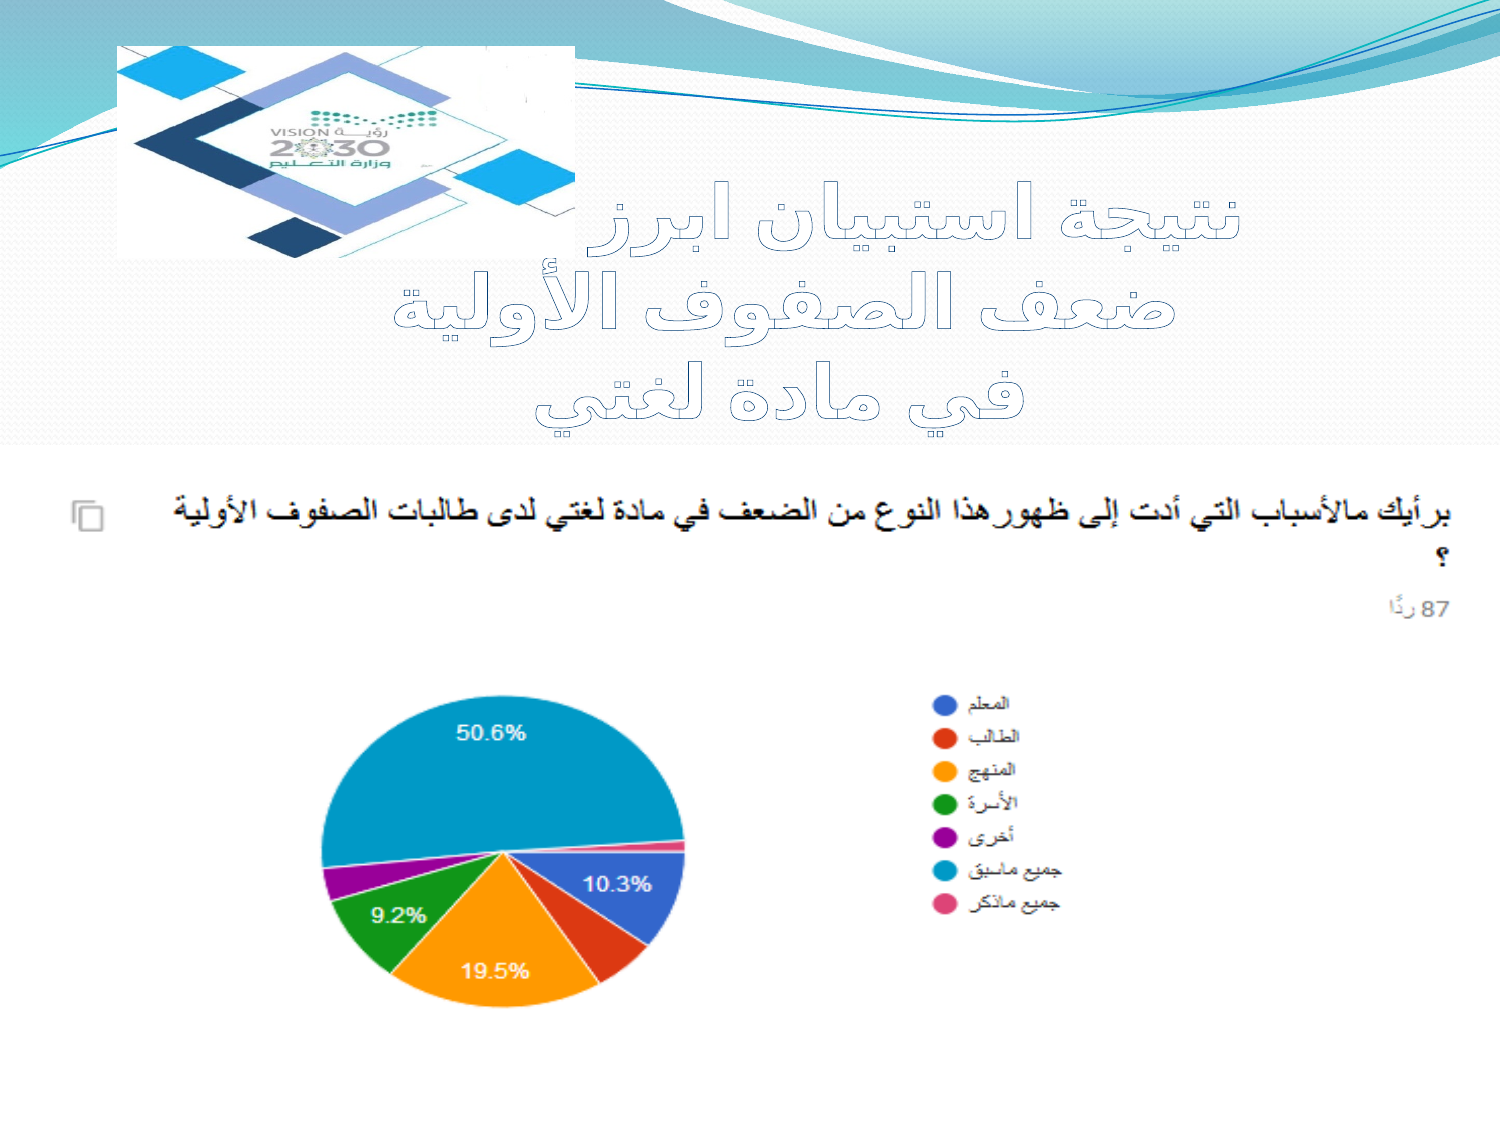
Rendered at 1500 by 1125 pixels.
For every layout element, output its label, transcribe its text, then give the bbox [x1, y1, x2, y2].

picture [116, 46, 575, 258]
title نتيجة استبيان ابرز مظاهر ضعف الصفوف الأولية في مادة لغتي [234, 269, 1336, 434]
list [0, 445, 1500, 1125]
